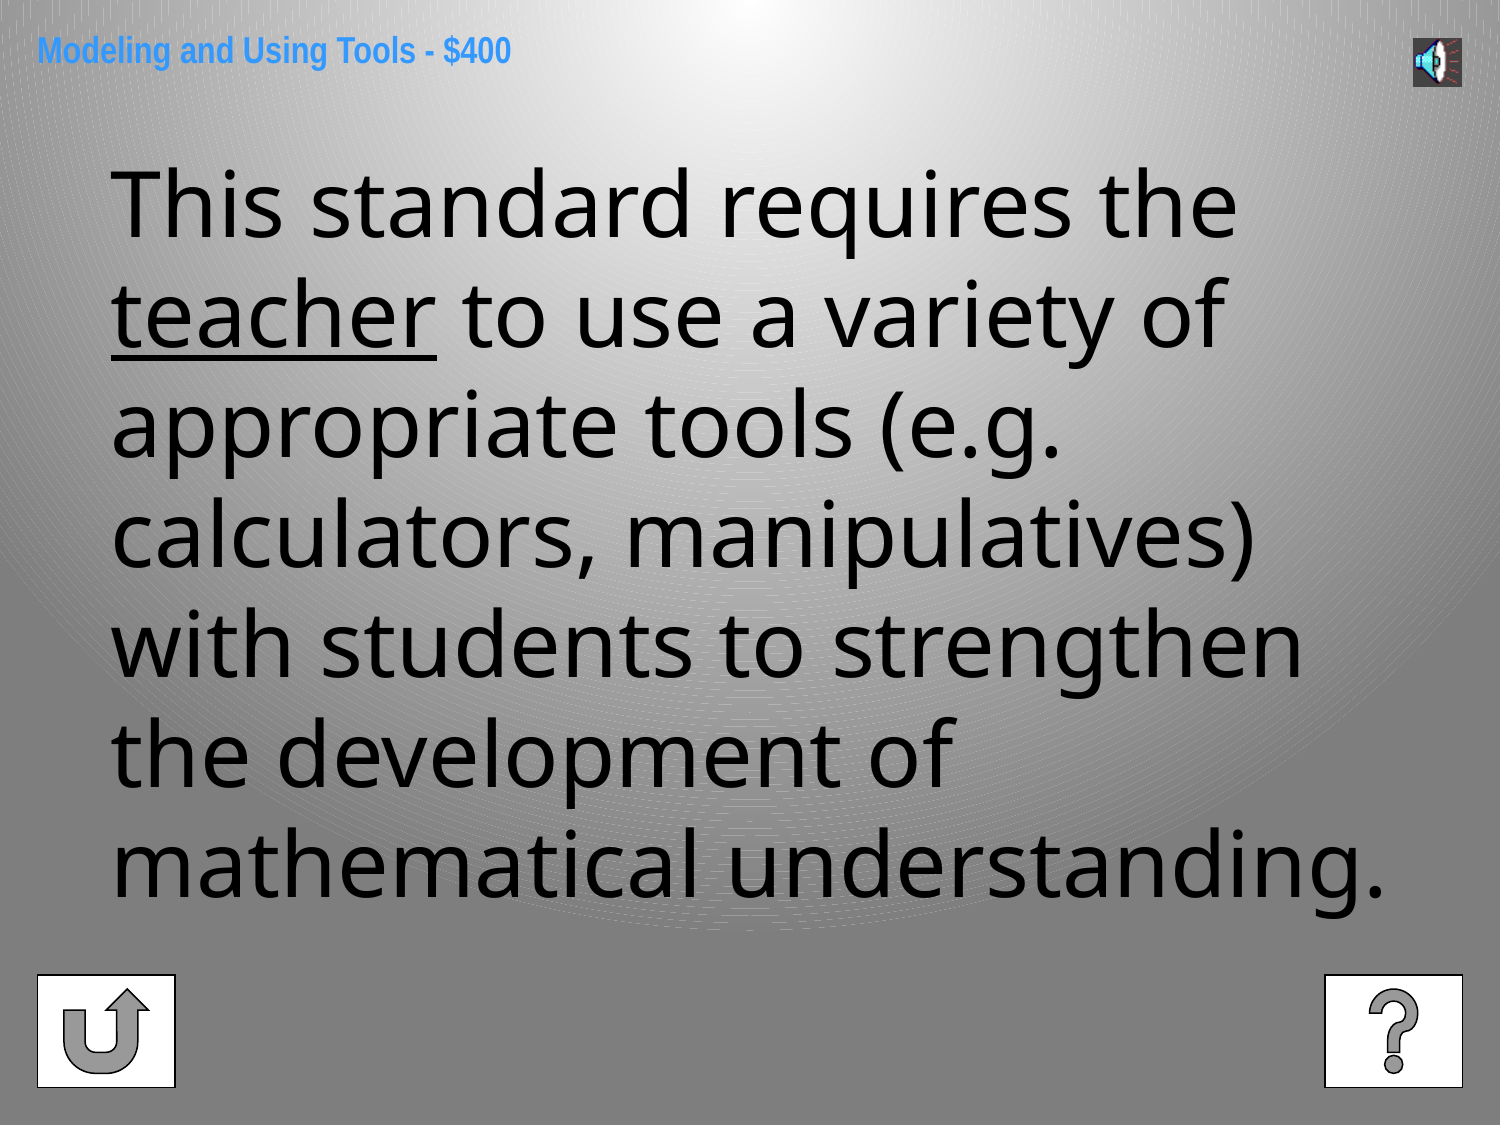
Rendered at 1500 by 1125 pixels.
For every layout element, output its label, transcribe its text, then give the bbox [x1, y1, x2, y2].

text_box [37, 975, 175, 1088]
text_box [1324, 975, 1463, 1088]
text_box Modeling and Using Tools - $400 [22, 18, 1025, 94]
picture [1412, 37, 1463, 88]
text_box This standard requires the teacher to use a variety of appropriate tools (e.g. calculators, manipulatives) with students to strengthen the development of mathematical understanding. [74, 162, 1425, 900]
